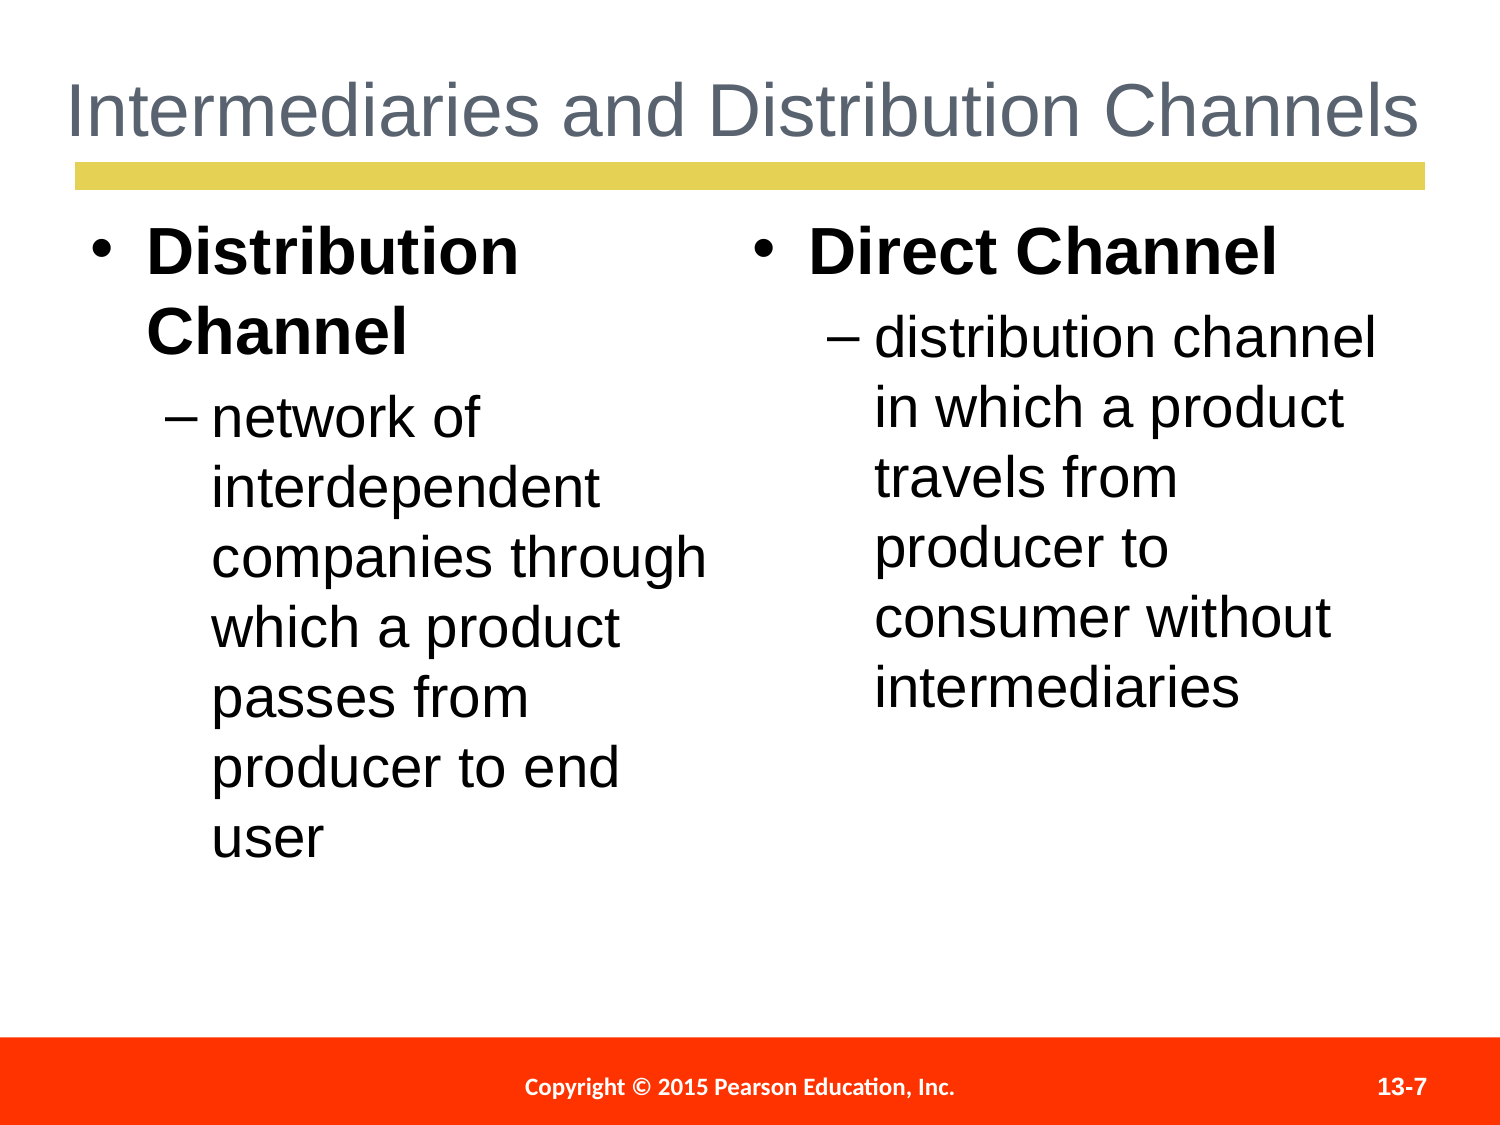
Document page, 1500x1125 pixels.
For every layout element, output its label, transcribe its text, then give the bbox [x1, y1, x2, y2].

title Intermediaries and Distribution Channels [49, 12, 1438, 201]
text_box Direct Channel distribution channel in which a product travels from producer to consumer without intermediaries [737, 199, 1413, 1005]
list Distribution Channel network of interdependent companies through which a product passes from producer to end user [74, 199, 751, 1006]
